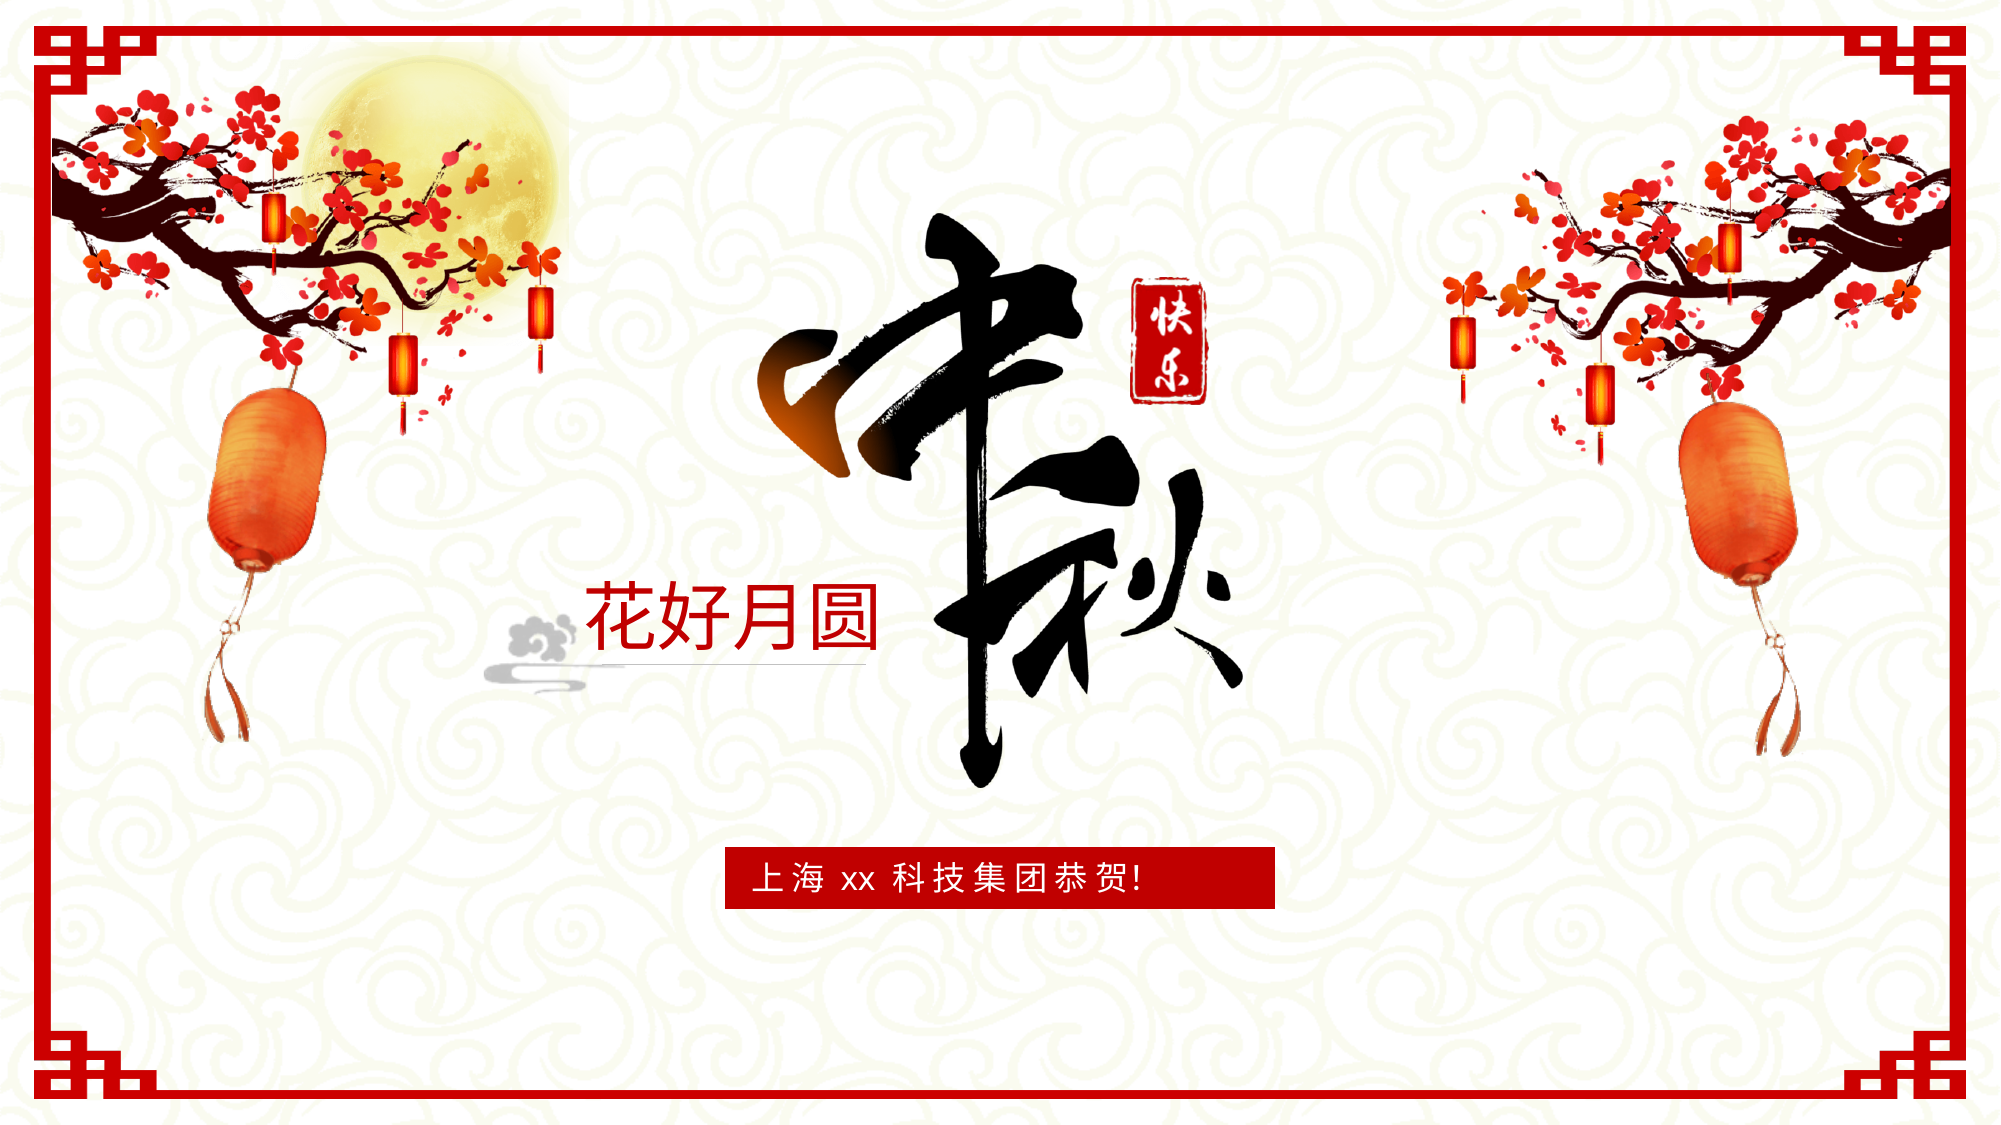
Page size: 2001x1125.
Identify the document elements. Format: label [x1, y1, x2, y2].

text_box [52, 42, 571, 788]
text_box [310, 425, 916, 895]
text_box [1432, 82, 1951, 802]
picture [0, 0, 2000, 1125]
text_box [725, 848, 1275, 908]
